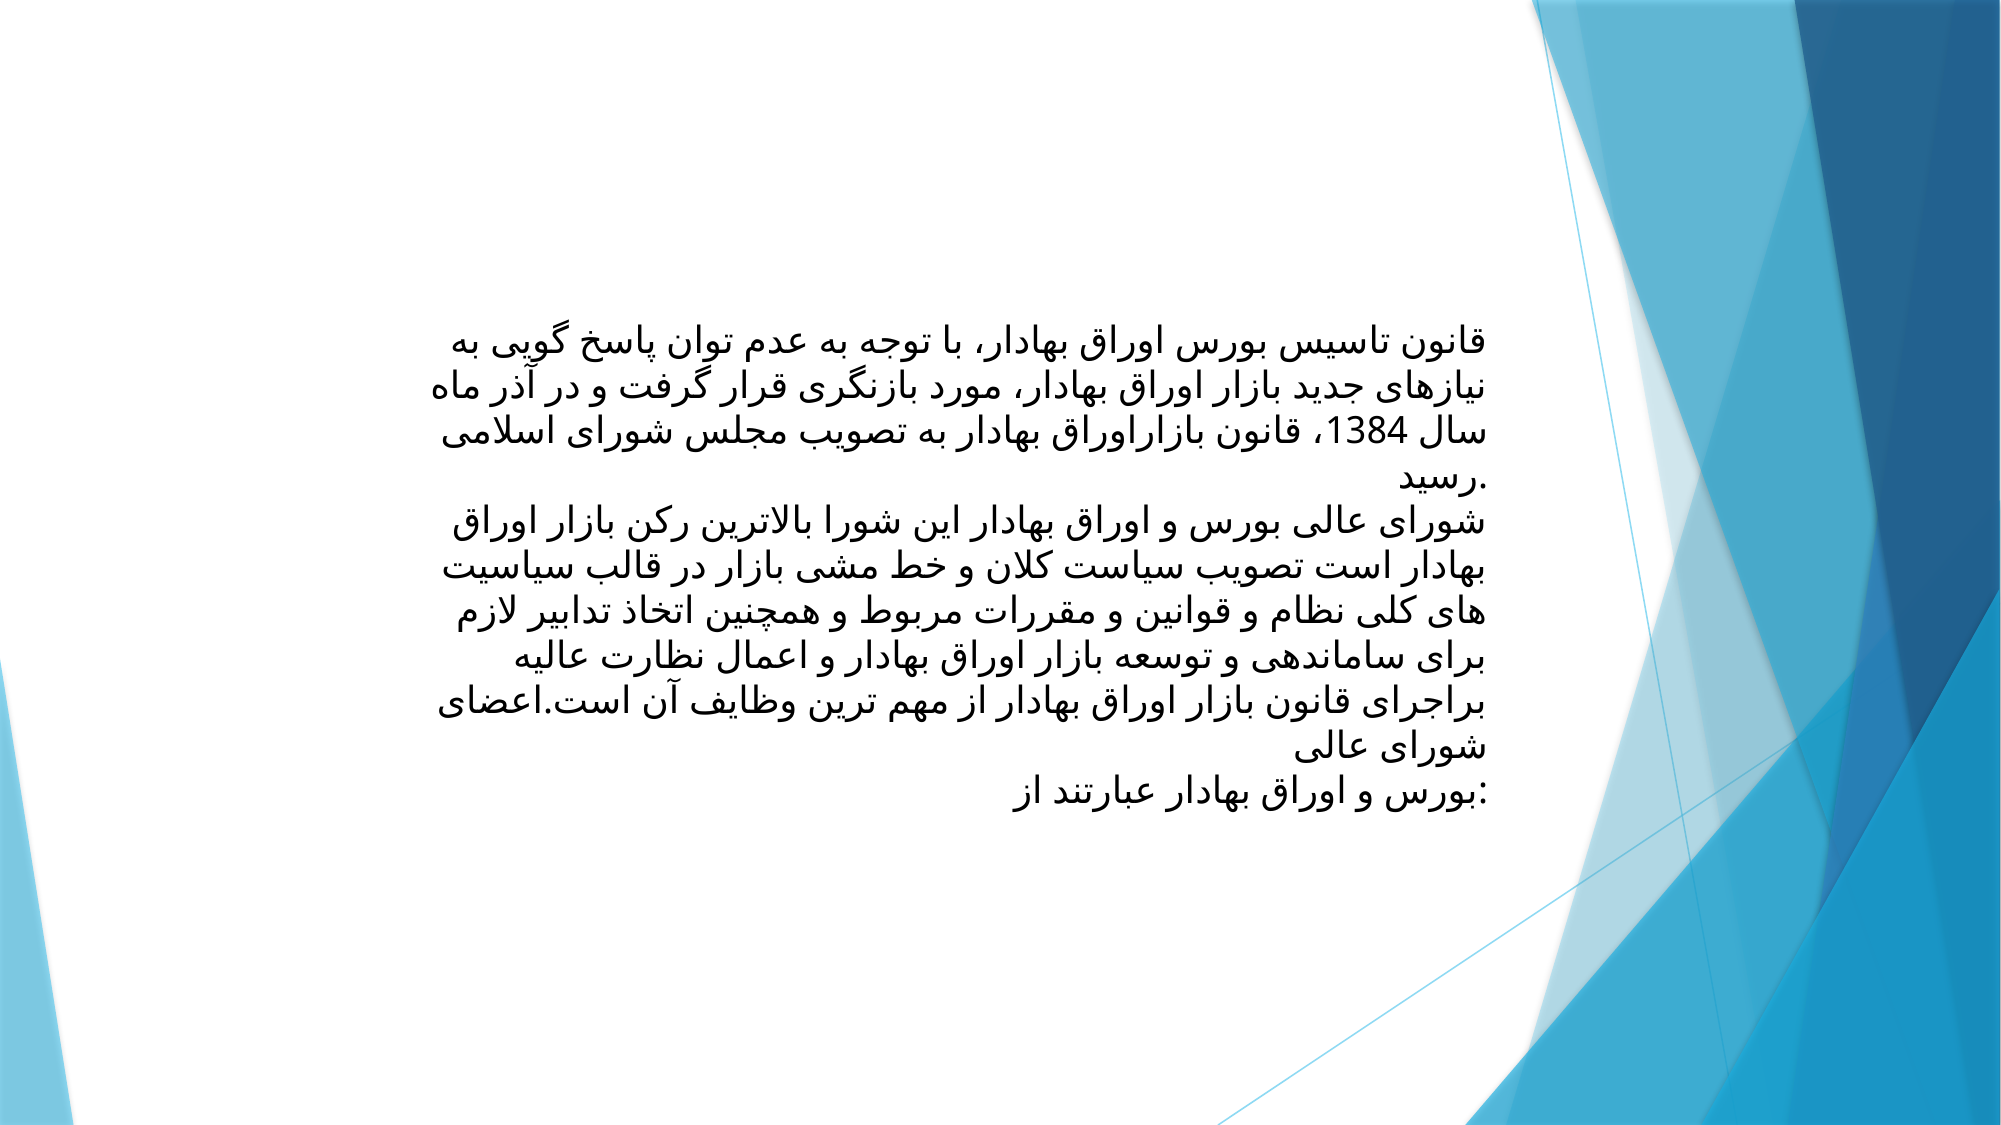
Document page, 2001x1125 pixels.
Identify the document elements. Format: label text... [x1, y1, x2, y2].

text_box قانون تاسیس بورس اوراق بهادار، با توجه به عدم توان پاسخ گویی به نیازهای جدید بازار اوراق بهادار، مورد بازنگری قرار گرفت و در آذر ماه سال 1384، قانون بازاراوراق بهادار به تصویب مجلس شورای اسلامی رسید. شورای عالی بورس و اوراق بهادار این شورا بالاترین رکن بازار اوراق بهادار است تصویب سیاست کلان و خط مشی بازار در قالب سیاسیت های کلی نظام و قوانین و مقررات مربوط و همچنین اتخاذ تدابیر لازم برای ساماندهی و توسعه بازار اوراق بهادار و اعمال نظارت عالیه براجرای قانون بازار اوراق بهادار از مهم ترین وظایف آن است.اعضای شورای عالی بورس و اوراق بهادار عبارتند از: [364, 308, 1503, 864]
